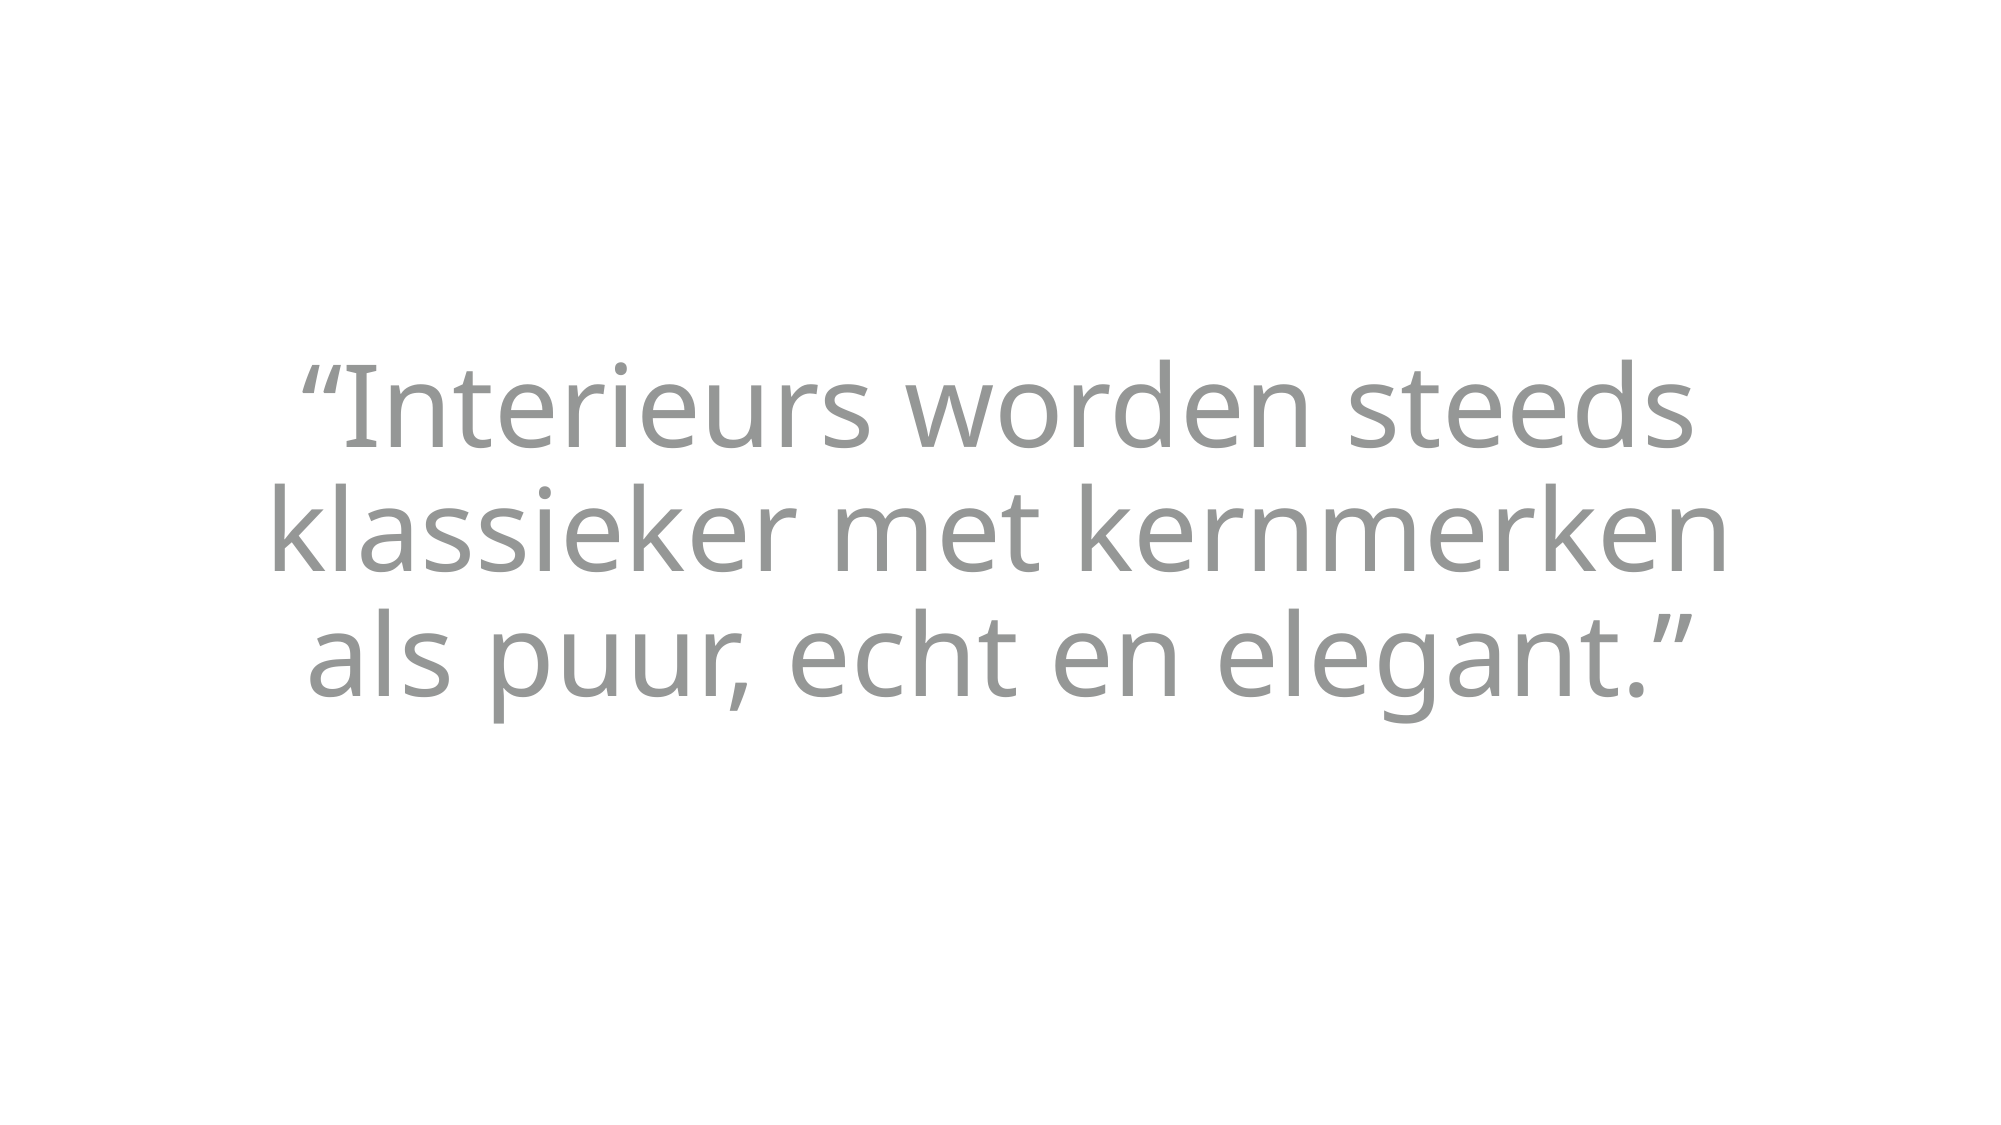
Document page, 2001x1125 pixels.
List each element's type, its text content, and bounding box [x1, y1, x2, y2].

title “Interieurs worden steeds klassieker met kernmerken als puur, echt en elegant.” [249, 336, 1750, 729]
